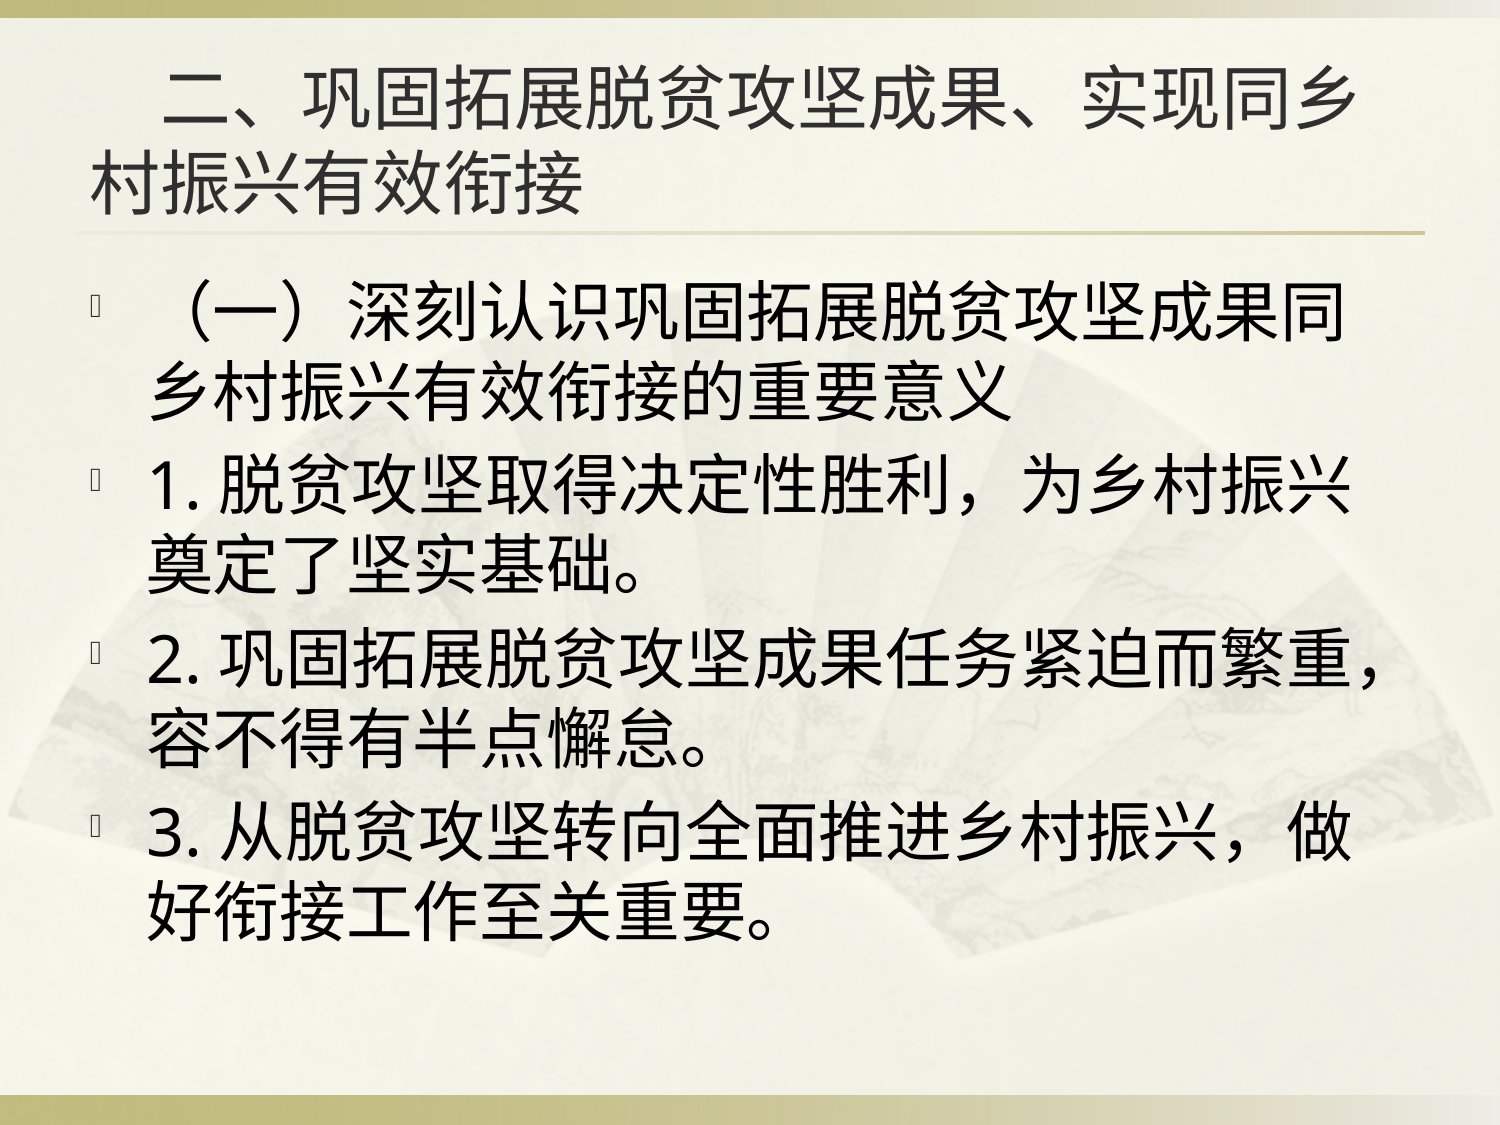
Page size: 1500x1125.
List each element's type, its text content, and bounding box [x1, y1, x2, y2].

title 二、巩固拓展脱贫攻坚成果、实现同乡村振兴有效衔接 [74, 44, 1426, 233]
list （一）深刻认识巩固拓展脱贫攻坚成果同乡村振兴有效衔接的重要意义 1.脱贫攻坚取得决定性胜利，为乡村振兴奠定了坚实基础。 2.巩固拓展脱贫攻坚成果任务紧迫而繁重，容不得有半点懈怠。 3.从脱贫攻坚转向全面推进乡村振兴，做好衔接工作至关重要。 [74, 262, 1426, 1032]
